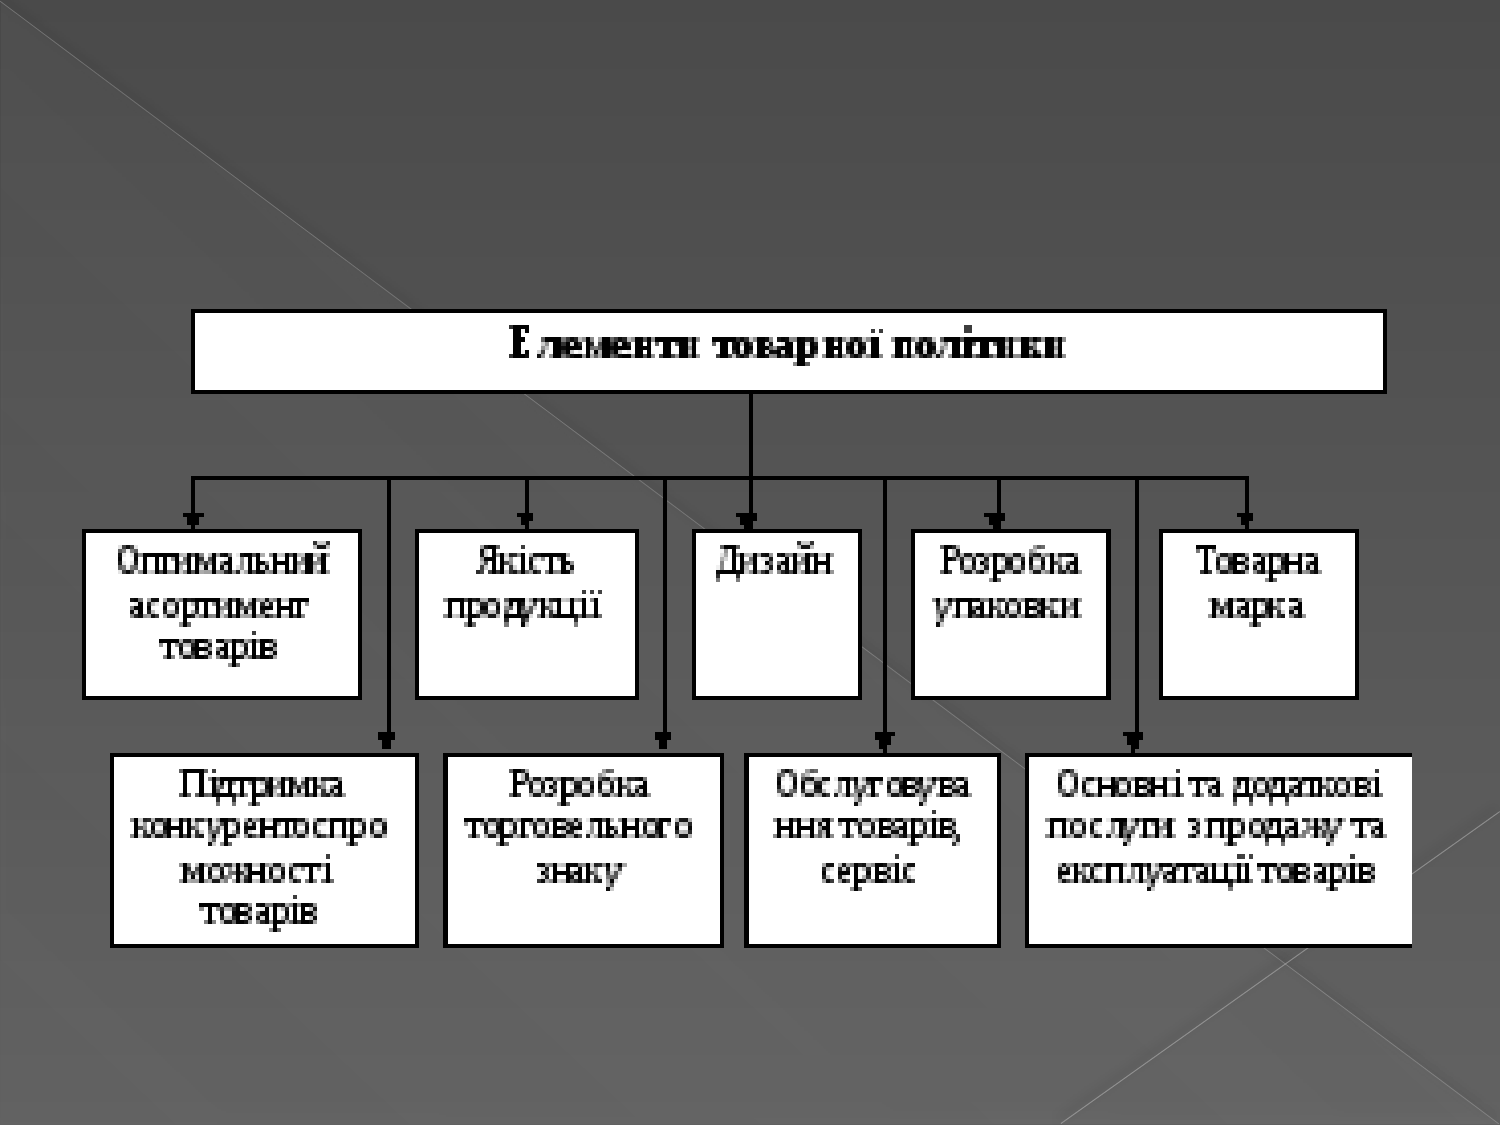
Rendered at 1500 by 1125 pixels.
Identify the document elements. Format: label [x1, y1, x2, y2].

picture [81, 280, 1413, 973]
